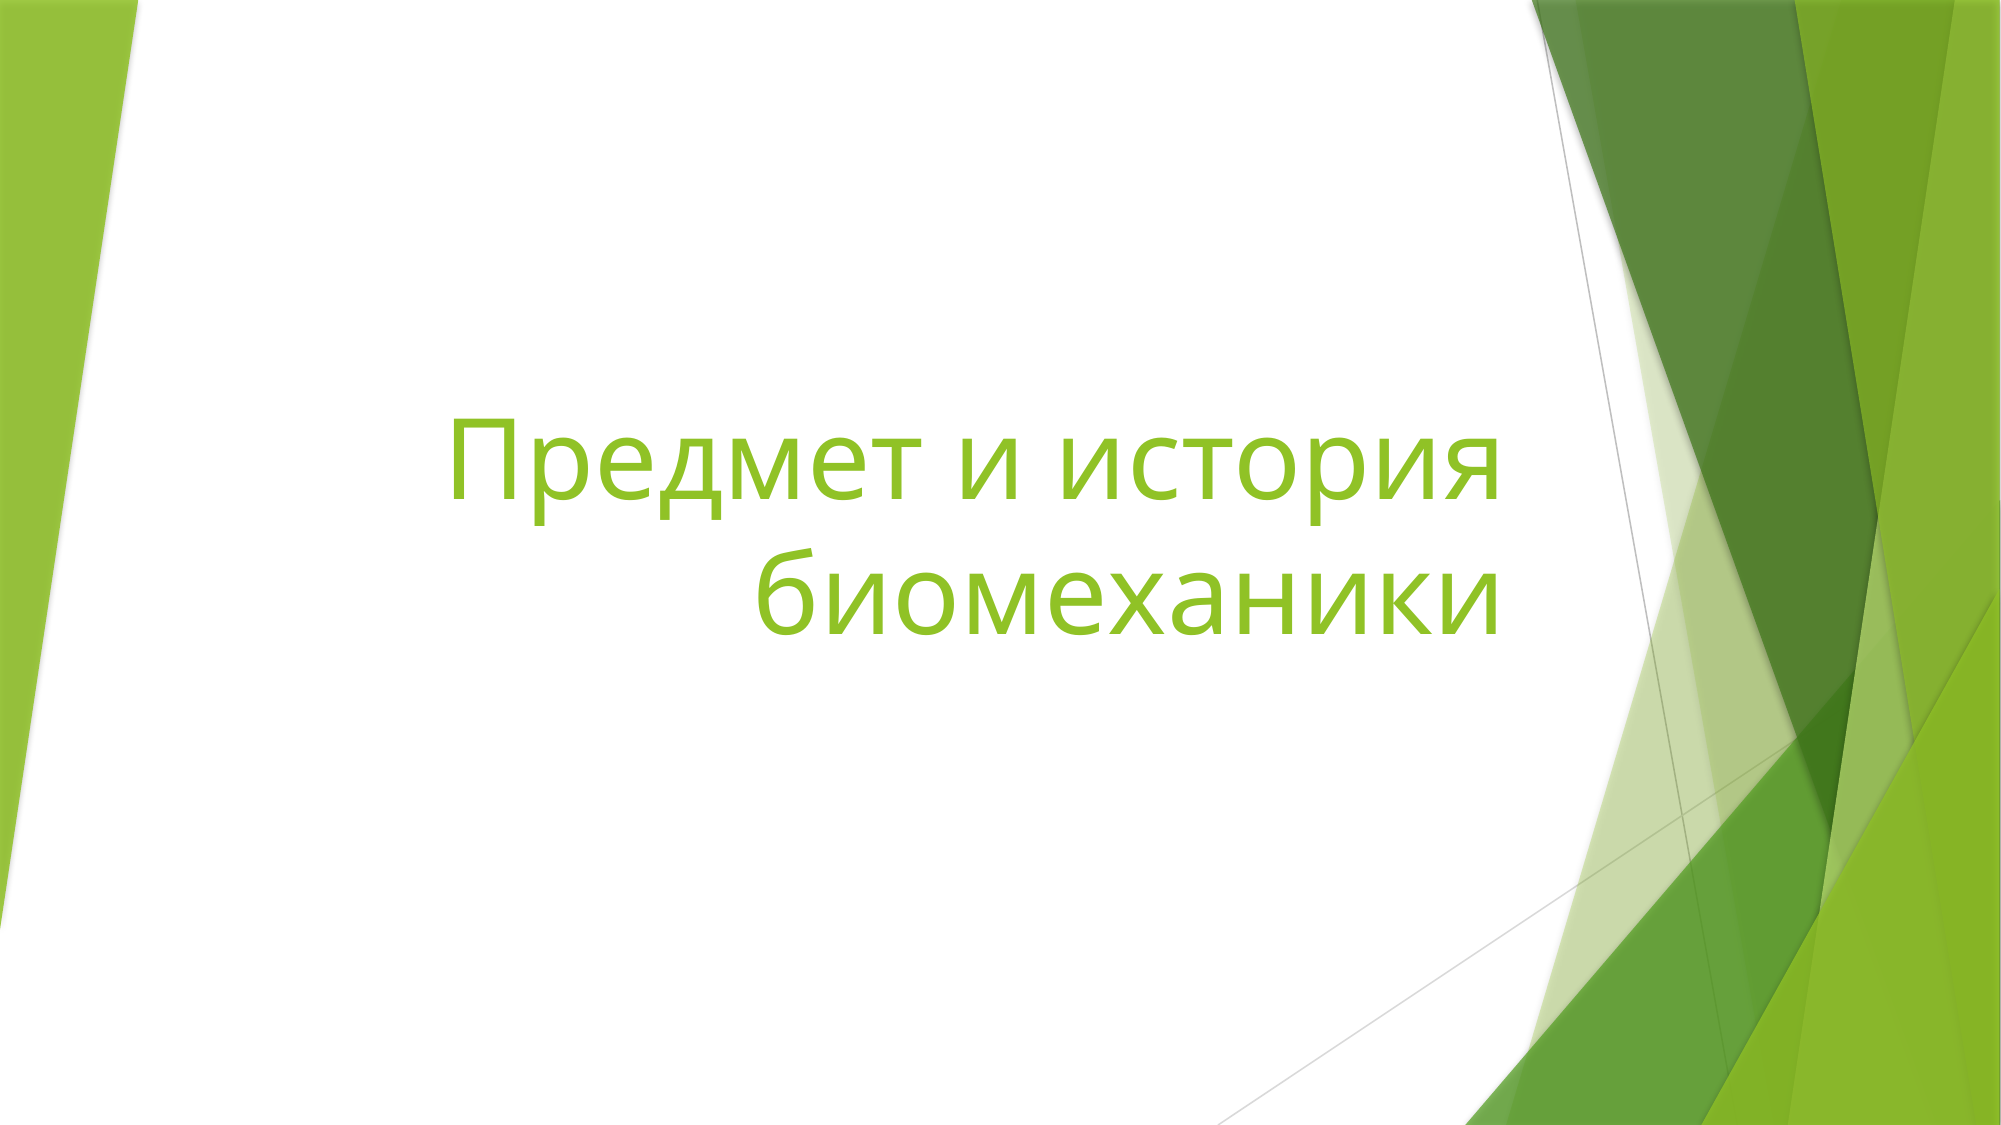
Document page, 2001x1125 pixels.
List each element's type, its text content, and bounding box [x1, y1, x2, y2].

title Предмет и история биомеханики [247, 394, 1522, 665]
